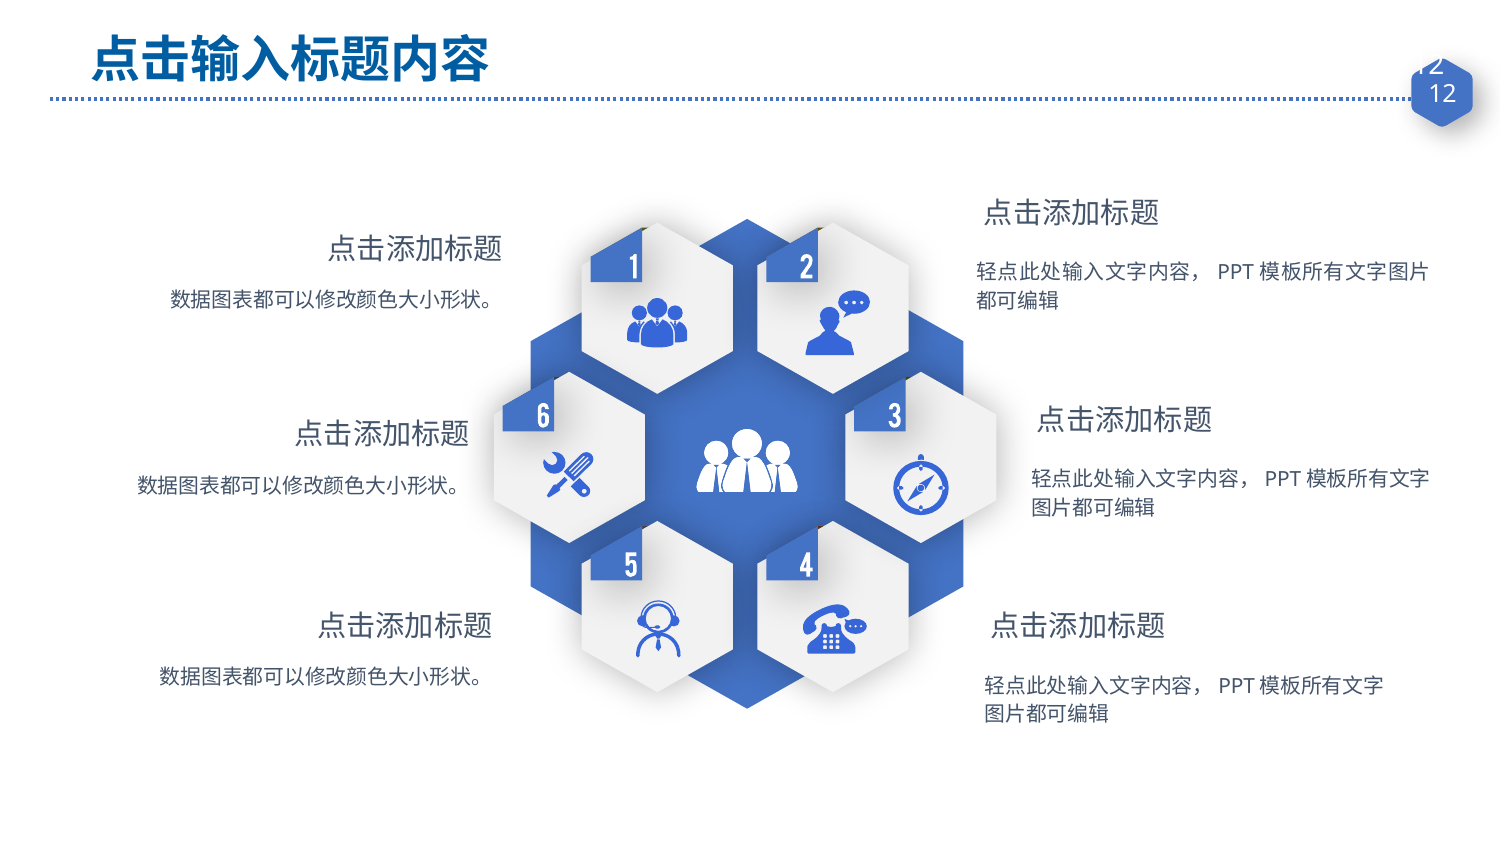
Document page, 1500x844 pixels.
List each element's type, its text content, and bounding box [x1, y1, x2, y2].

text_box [757, 520, 909, 693]
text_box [969, 600, 1399, 735]
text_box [0, 408, 486, 504]
text_box 点击输入标题内容 [79, 21, 692, 93]
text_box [22, 599, 509, 697]
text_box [581, 222, 733, 394]
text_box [757, 222, 909, 394]
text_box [530, 218, 964, 709]
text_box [73, 222, 519, 318]
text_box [845, 371, 997, 543]
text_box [581, 520, 733, 693]
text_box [493, 371, 645, 543]
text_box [1016, 393, 1446, 528]
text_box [961, 186, 1446, 321]
slide_number 12 [1394, 38, 1463, 97]
